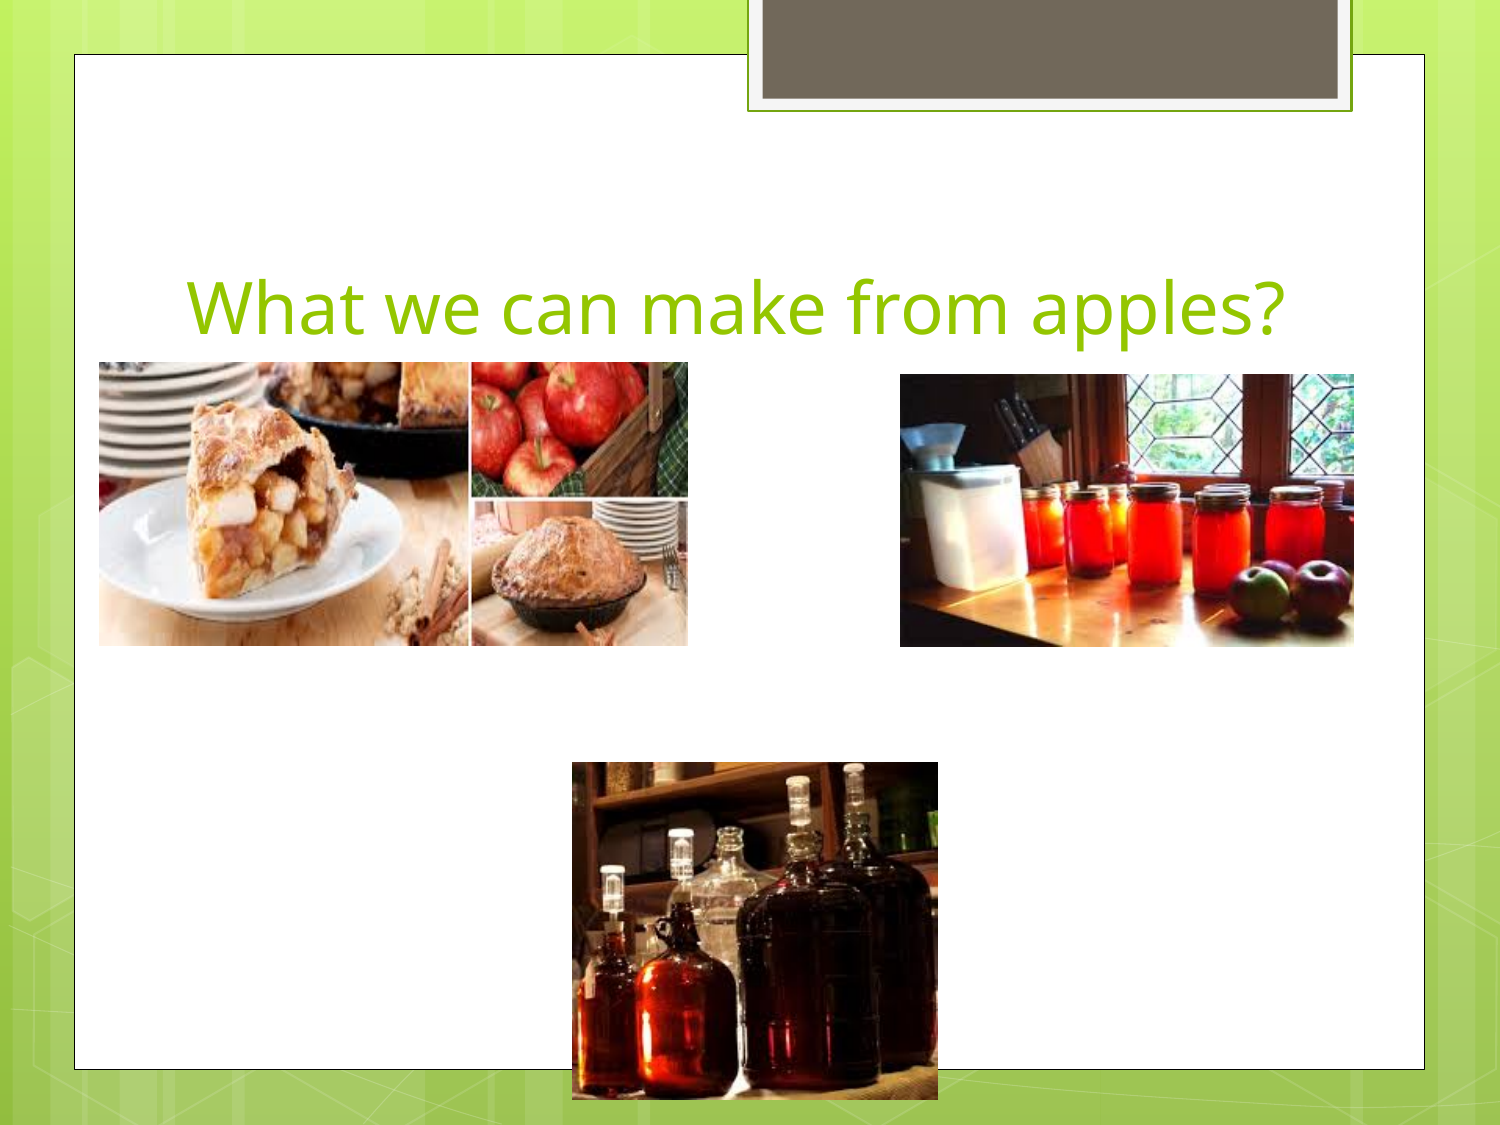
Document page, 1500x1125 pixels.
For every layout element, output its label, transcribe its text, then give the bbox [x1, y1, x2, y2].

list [99, 362, 688, 647]
picture [572, 762, 939, 1101]
title What we can make from apples? [171, 168, 1324, 357]
picture [899, 374, 1354, 648]
